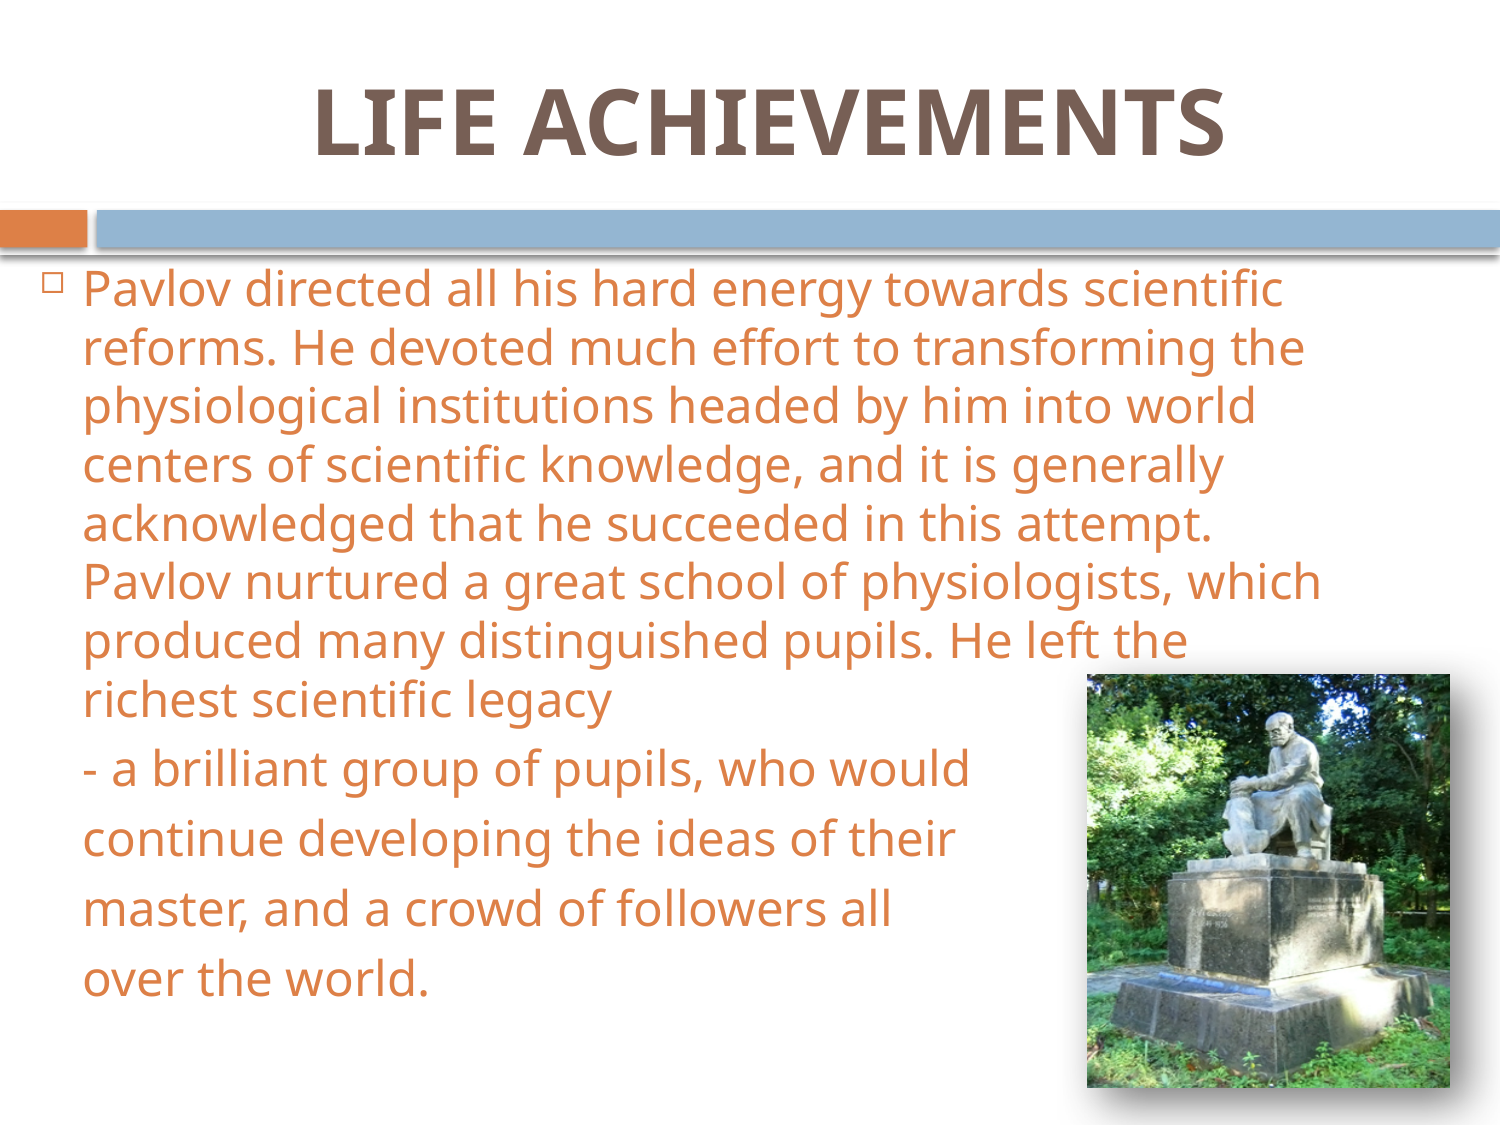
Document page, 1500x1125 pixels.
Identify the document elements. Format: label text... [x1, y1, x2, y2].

title LIFE ACHIEVEMENTS [100, 37, 1438, 200]
picture [1087, 674, 1451, 1088]
list Pavlov directed all his hard energy towards scientific reforms. He devoted much effort to transforming the physiological institutions headed by him into world centers of scientific knowledge, and it is generally acknowledged that he succeeded in this attempt. Pavlov nurtured a great school of physiologists, which produced many distinguished pupils. He left the richest scientific legacy - a brilliant group of pupils, who would continue developing the ideas of their master, and a crowd of followers all over the world. [24, 249, 1363, 1075]
